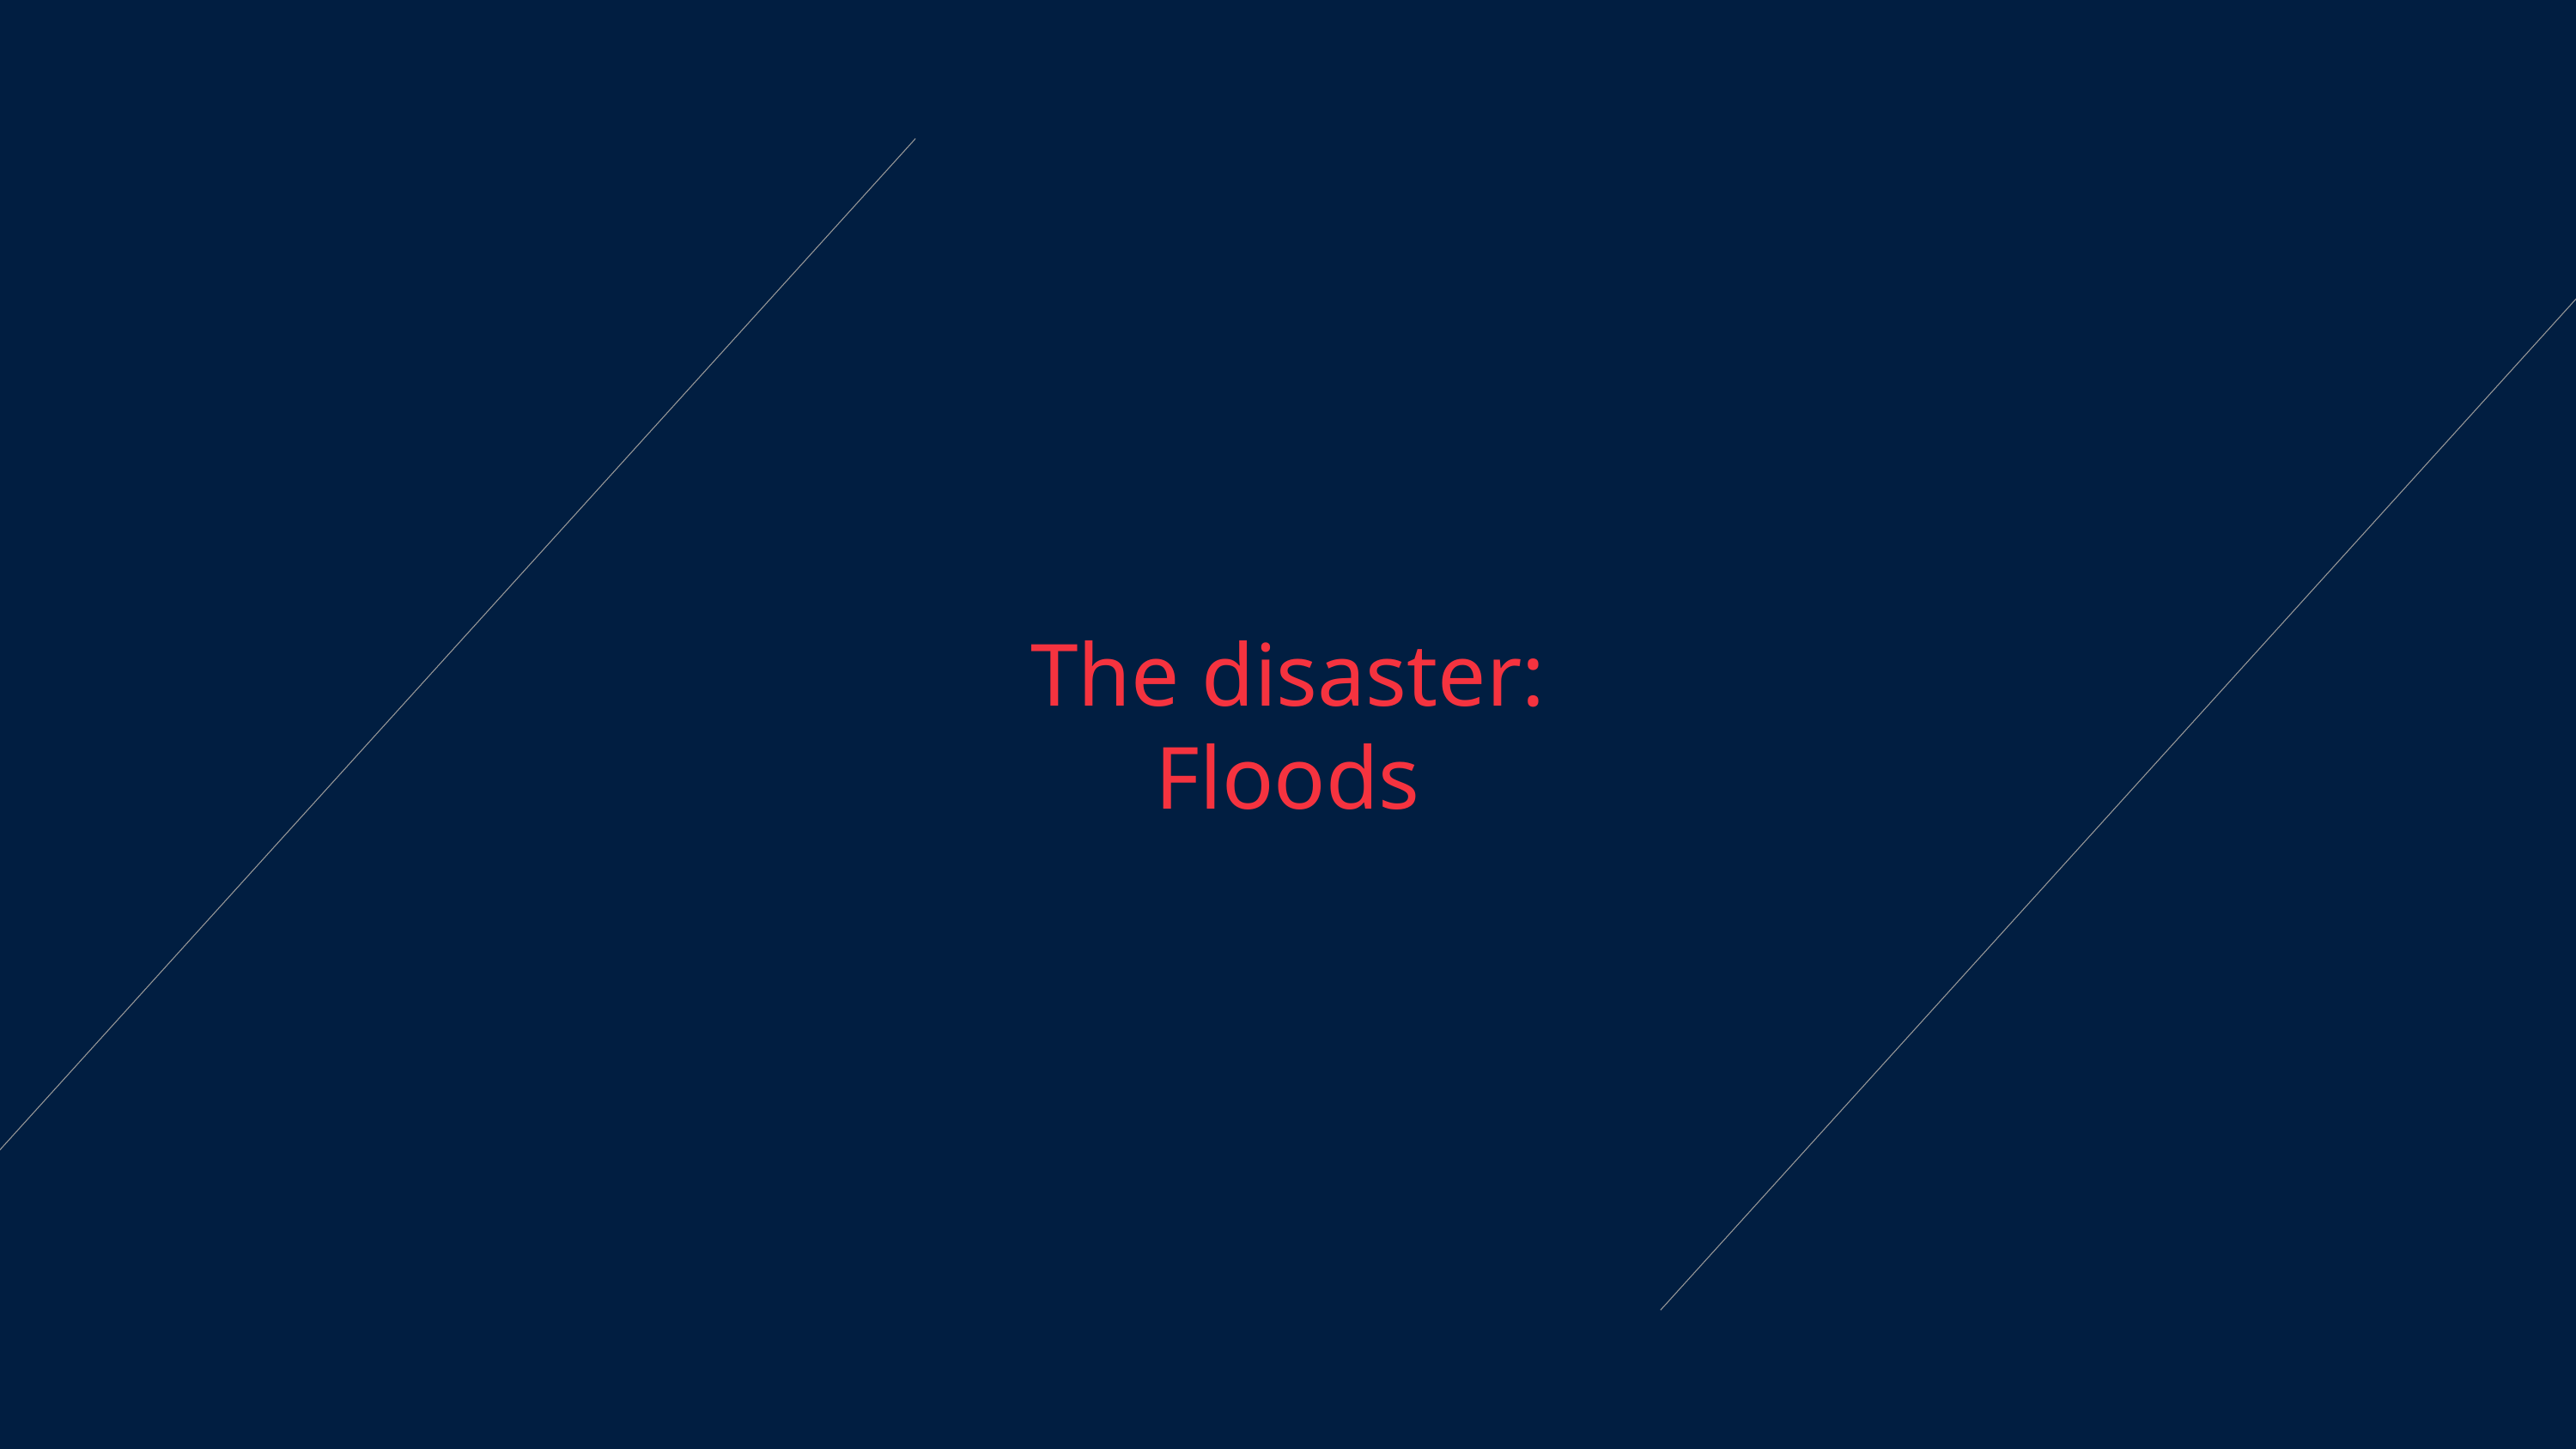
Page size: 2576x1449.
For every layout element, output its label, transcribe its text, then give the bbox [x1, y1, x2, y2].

list The disaster: Floods [240, 613, 2336, 1449]
